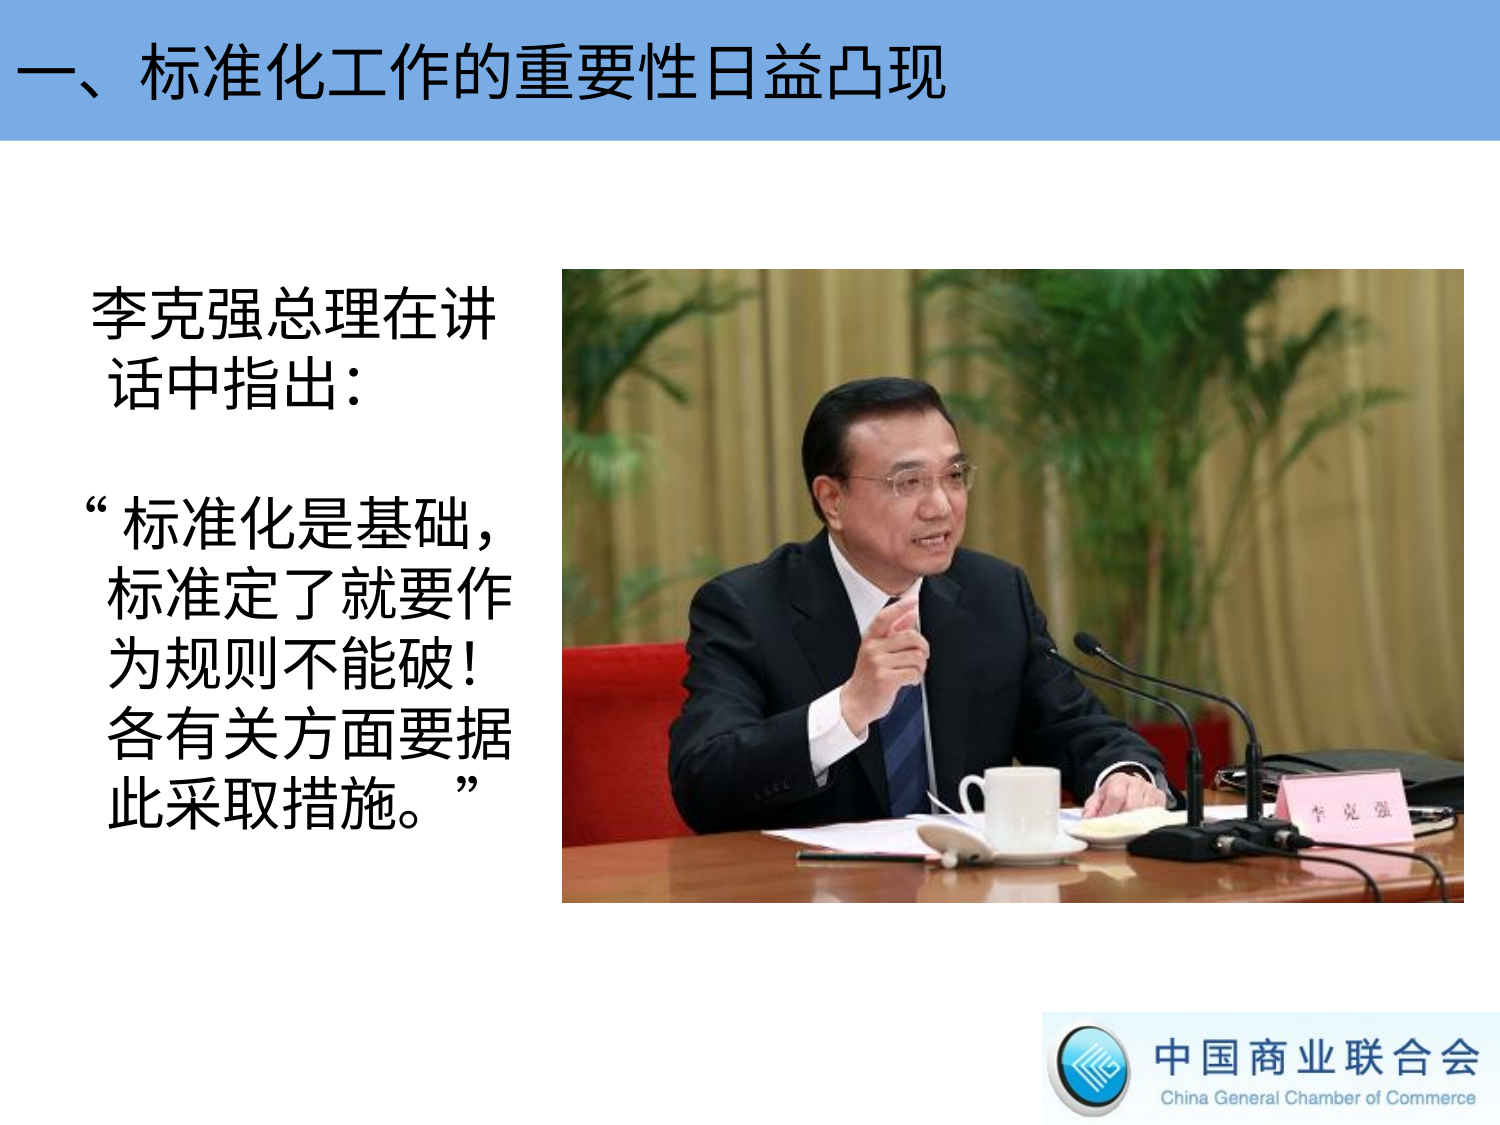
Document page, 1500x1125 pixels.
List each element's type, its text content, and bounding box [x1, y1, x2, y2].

picture [1042, 1012, 1500, 1125]
list 李克强总理在讲话中指出： “标准化是基础，标准定了就要作为规则不能破！各有关方面要据此采取措施。” [34, 269, 551, 1032]
text_box 一、标准化工作的重要性日益凸现 [0, 0, 1032, 141]
picture [562, 269, 1465, 903]
